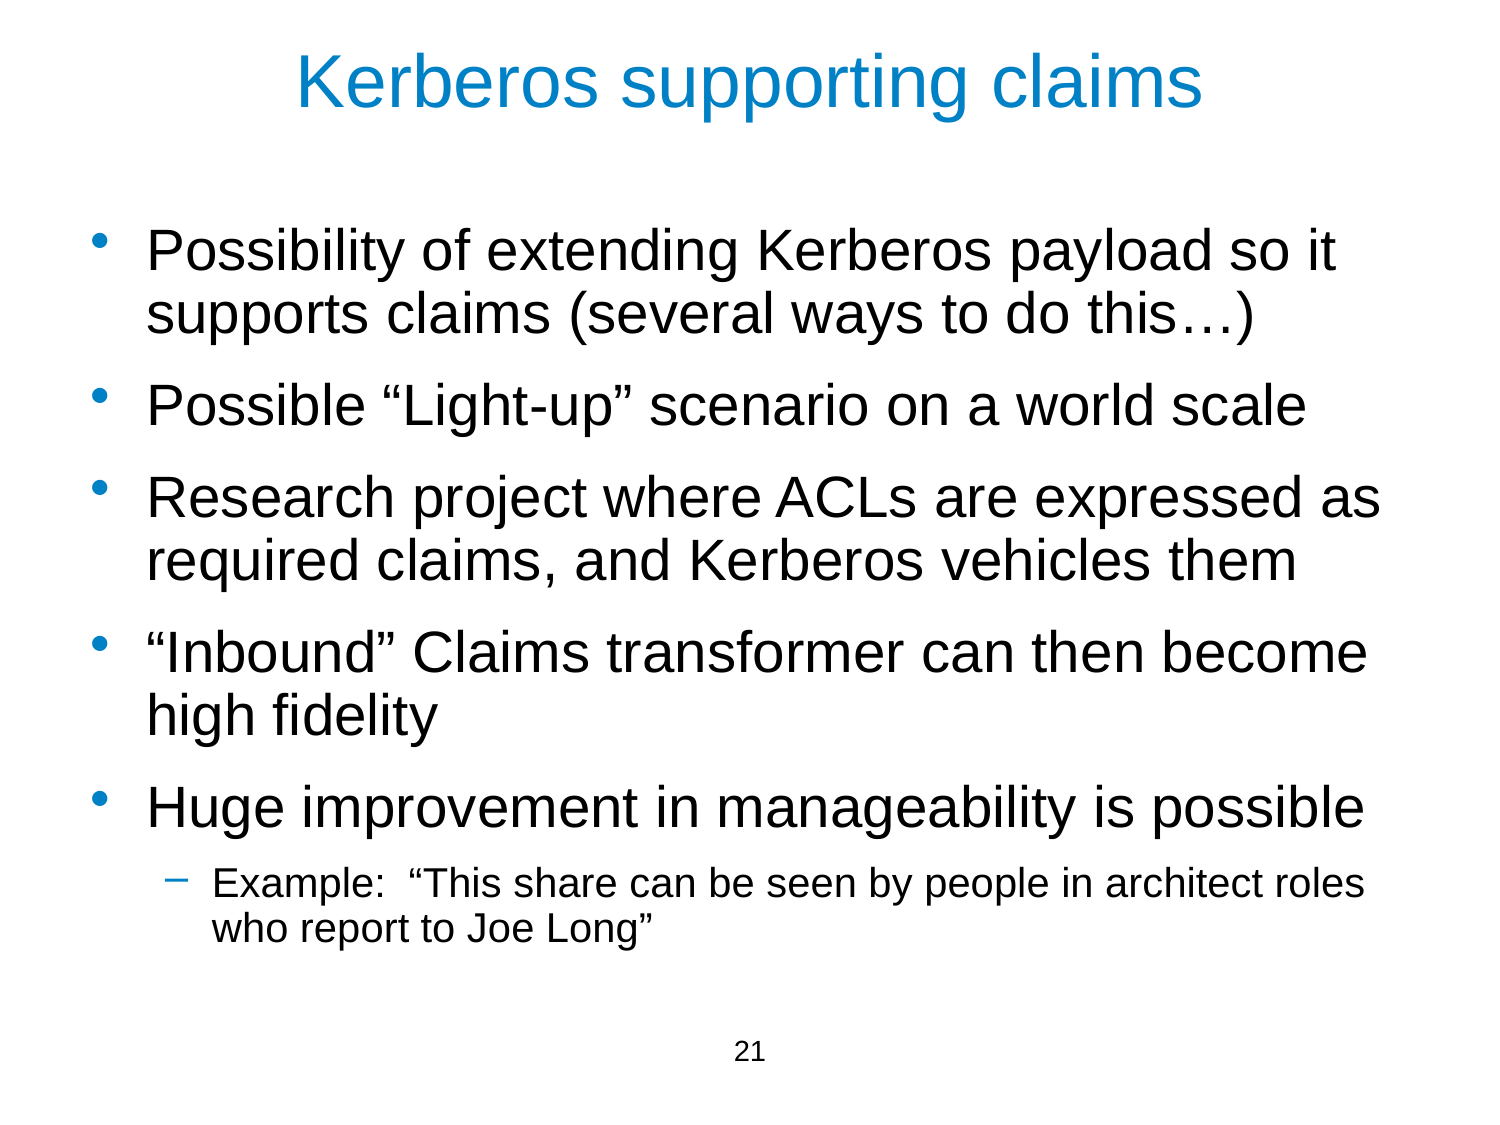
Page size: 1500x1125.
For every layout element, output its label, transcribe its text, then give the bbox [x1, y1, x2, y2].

list Possibility of extending Kerberos payload so it supports claims (several ways to do this…) Possible “Light-up” scenario on a world scale Research project where ACLs are expressed as required claims, and Kerberos vehicles them “Inbound” Claims transformer can then become high fidelity Huge improvement in manageability is possible Example: “This share can be seen by people in architect roles who report to Joe Long” [74, 212, 1426, 956]
title Kerberos supporting claims [74, 37, 1426, 136]
slide_number 20 [574, 1024, 926, 1103]
